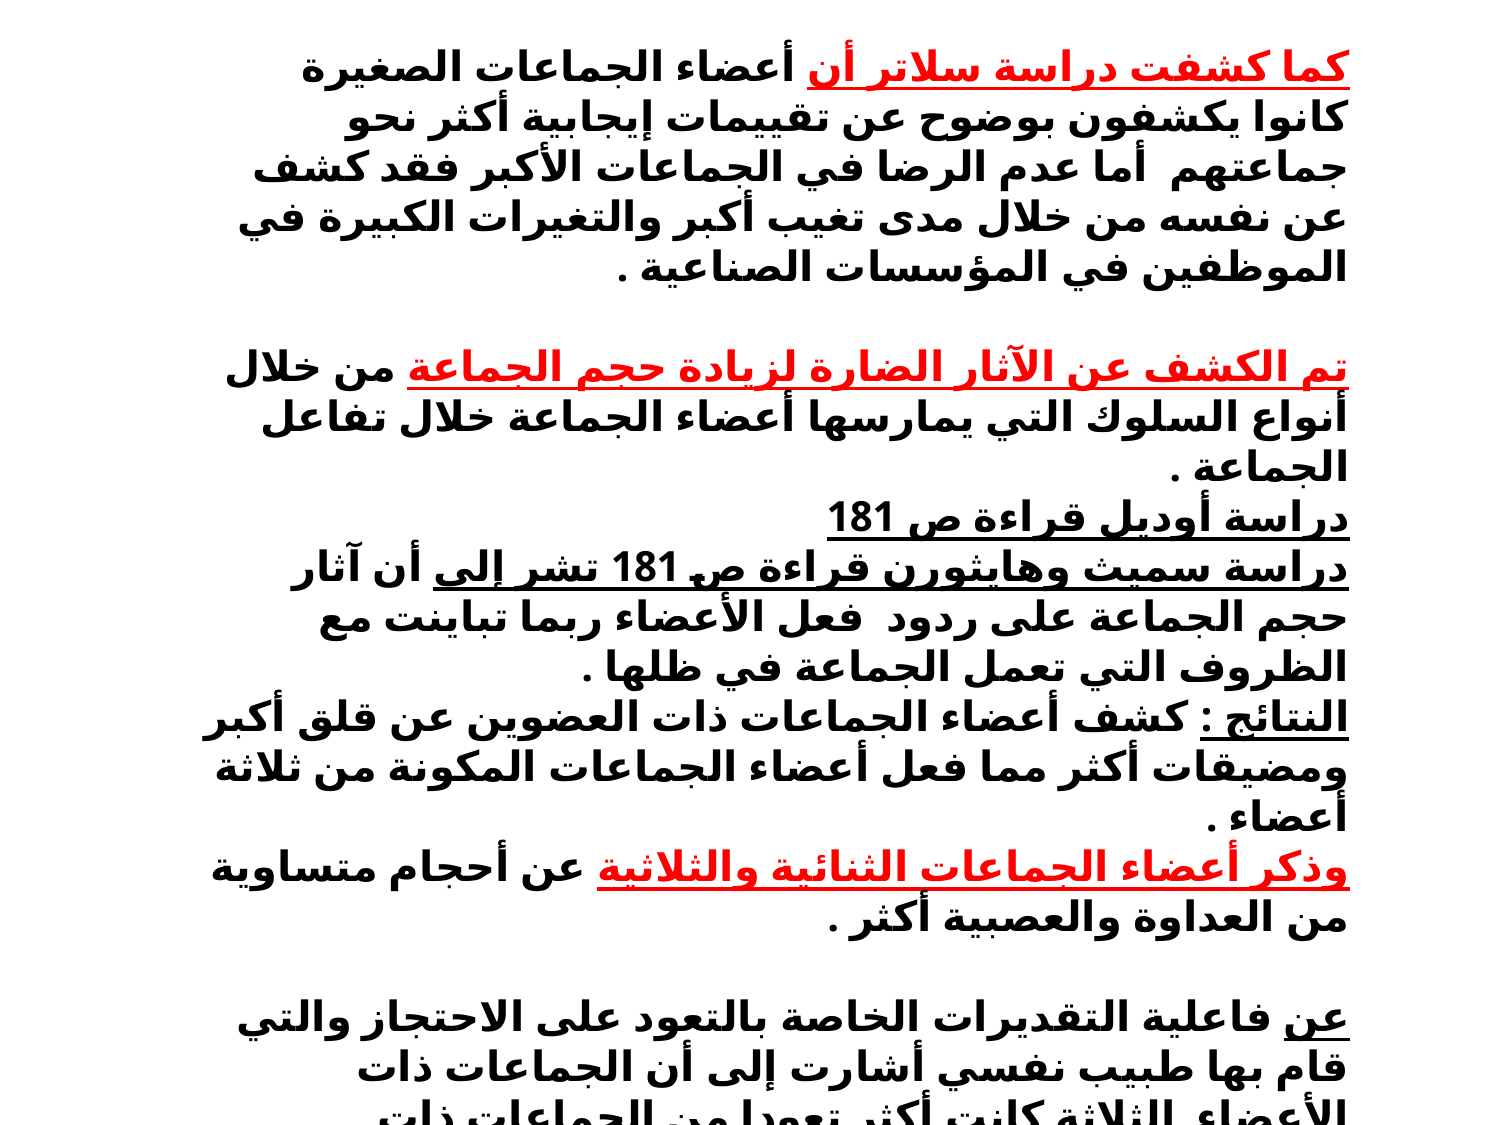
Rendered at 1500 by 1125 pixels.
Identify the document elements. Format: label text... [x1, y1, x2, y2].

text_box كما كشفت دراسة سلاتر أن أعضاء الجماعات الصغيرة كانوا يكشفون بوضوح عن تقييمات إيجابية أكثر نحو جماعتهم أما عدم الرضا في الجماعات الأكبر فقد كشف عن نفسه من خلال مدى تغيب أكبر والتغيرات الكبيرة في الموظفين في المؤسسات الصناعية . تم الكشف عن الآثار الضارة لزيادة حجم الجماعة من خلال أنواع السلوك التي يمارسها أعضاء الجماعة خلال تفاعل الجماعة . دراسة أوديل قراءة ص 181 دراسة سميث وهايثورن قراءة ص 181 تشر إلى أن آثار حجم الجماعة على ردود فعل الأعضاء ربما تباينت مع الظروف التي تعمل الجماعة في ظلها . النتائج : كشف أعضاء الجماعات ذات العضوين عن قلق أكبر ومضيقات أكثر مما فعل أعضاء الجماعات المكونة من ثلاثة أعضاء . وذكر أعضاء الجماعات الثنائية والثلاثية عن أحجام متساوية من العداوة والعصبية أكثر . عن فاعلية التقديرات الخاصة بالتعود على الاحتجاز والتي قام بها طبيب نفسي أشارت إلى أن الجماعات ذات الأعضاء الثلاثة كانت أكثر تعودا من الجماعات ذات العضوين . من الواضح أن ردود أفعال السلبية عادة ما تكون أكبر في الجماعات الكبيرة . [182, 32, 1365, 1125]
